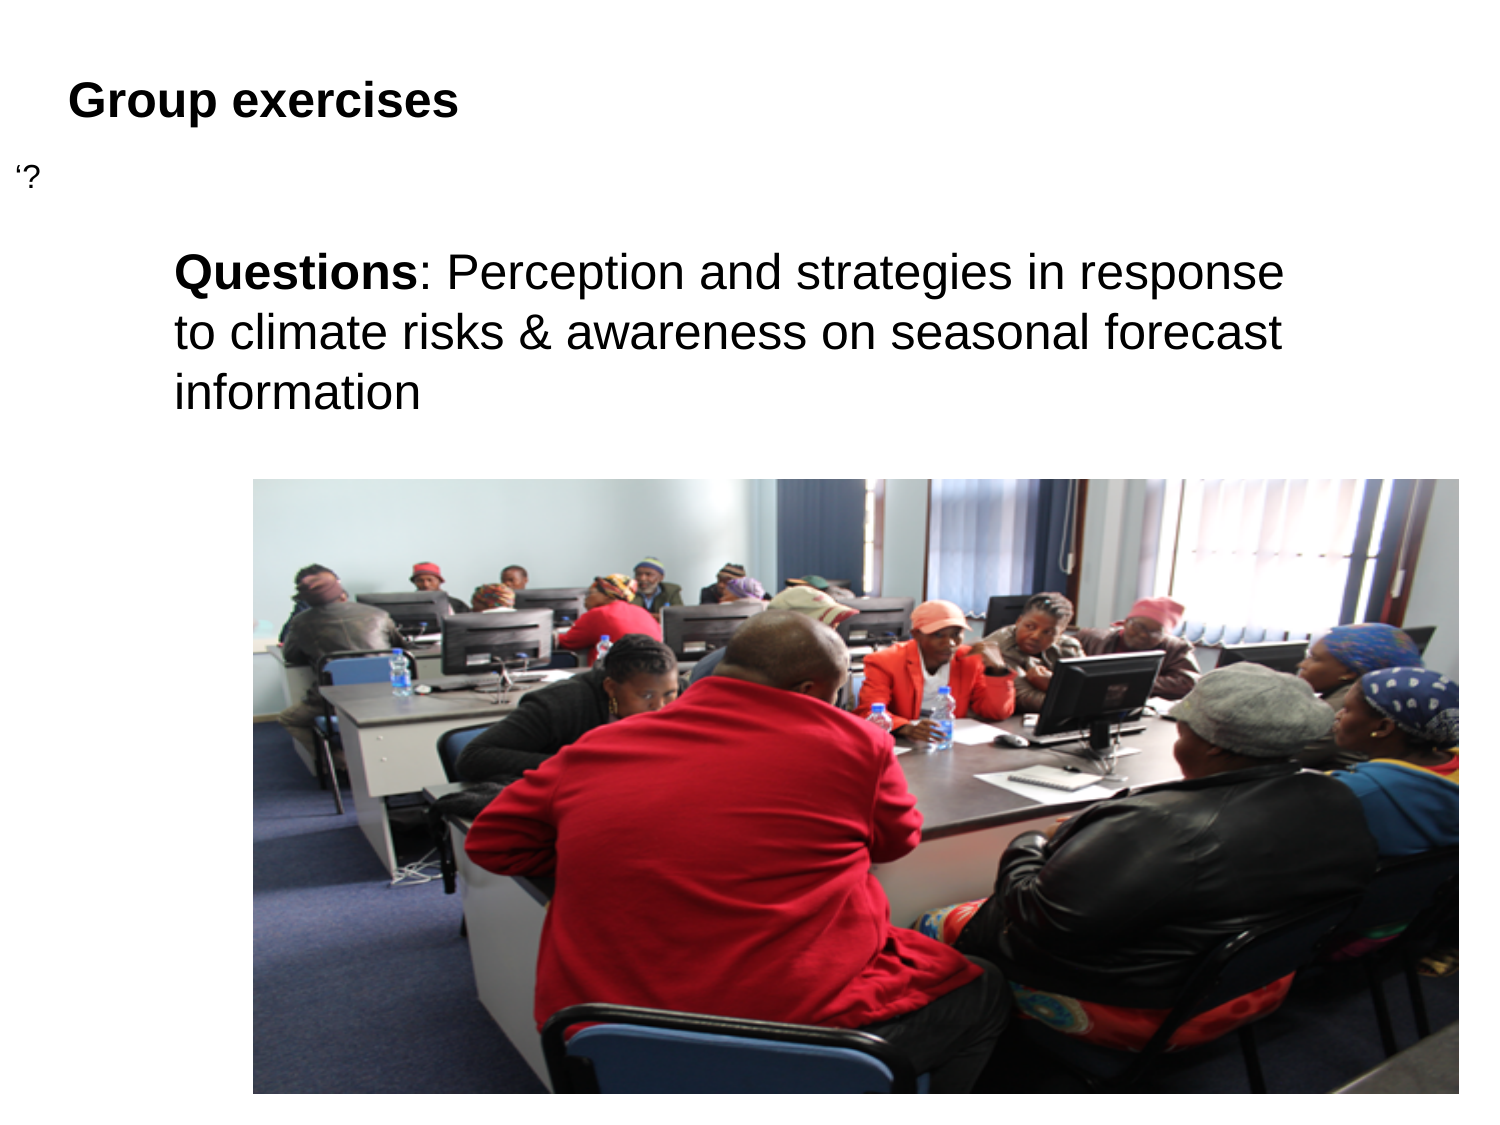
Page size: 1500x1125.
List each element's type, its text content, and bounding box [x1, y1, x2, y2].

text_box Questions: Perception and strategies in response to climate risks & awareness on seasonal forecast information [159, 231, 1329, 427]
picture [253, 479, 1459, 1095]
text_box ‘? [0, 127, 1235, 203]
text_box Group exercises [53, 59, 1436, 135]
